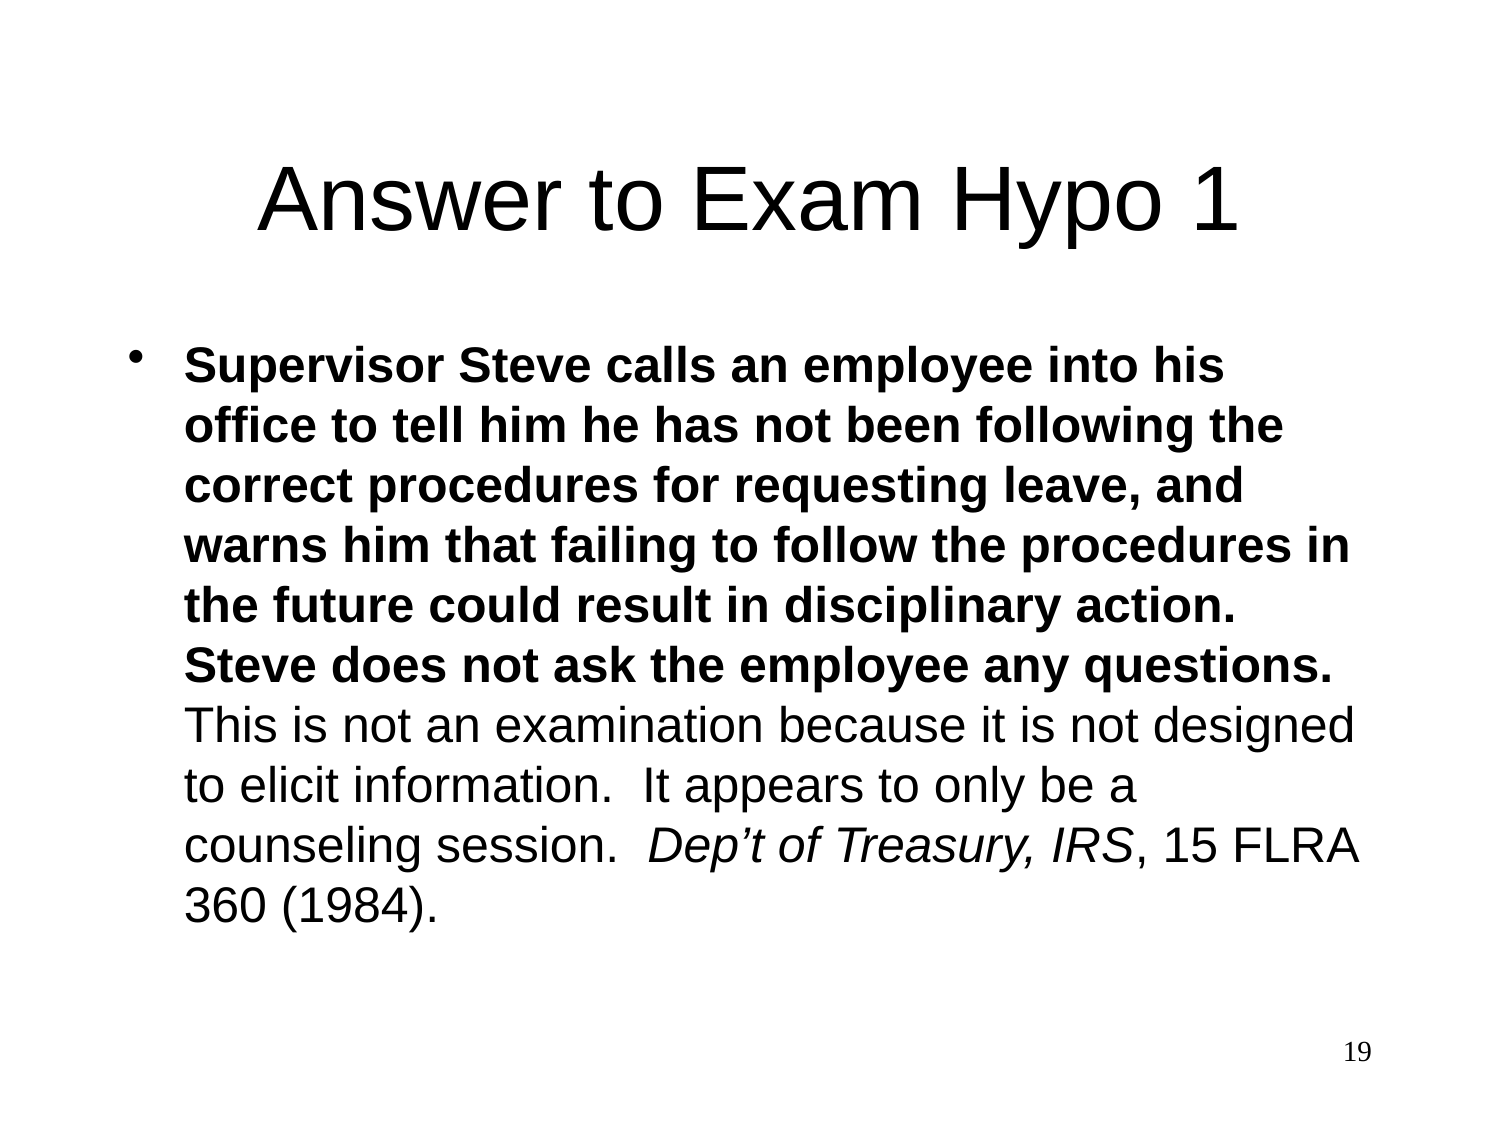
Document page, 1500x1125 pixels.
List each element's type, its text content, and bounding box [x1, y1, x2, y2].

title Answer to Exam Hypo 1 [112, 99, 1388, 288]
slide_number 19 [1074, 1024, 1388, 1101]
list Supervisor Steve calls an employee into his office to tell him he has not been following the correct procedures for requesting leave, and warns him that failing to follow the procedures in the future could result in disciplinary action. Steve does not ask the employee any questions. This is not an examination because it is not designed to elicit information. It appears to only be a counseling session. Dep’t of Treasury, IRS, 15 FLRA 360 (1984). [112, 324, 1388, 1001]
